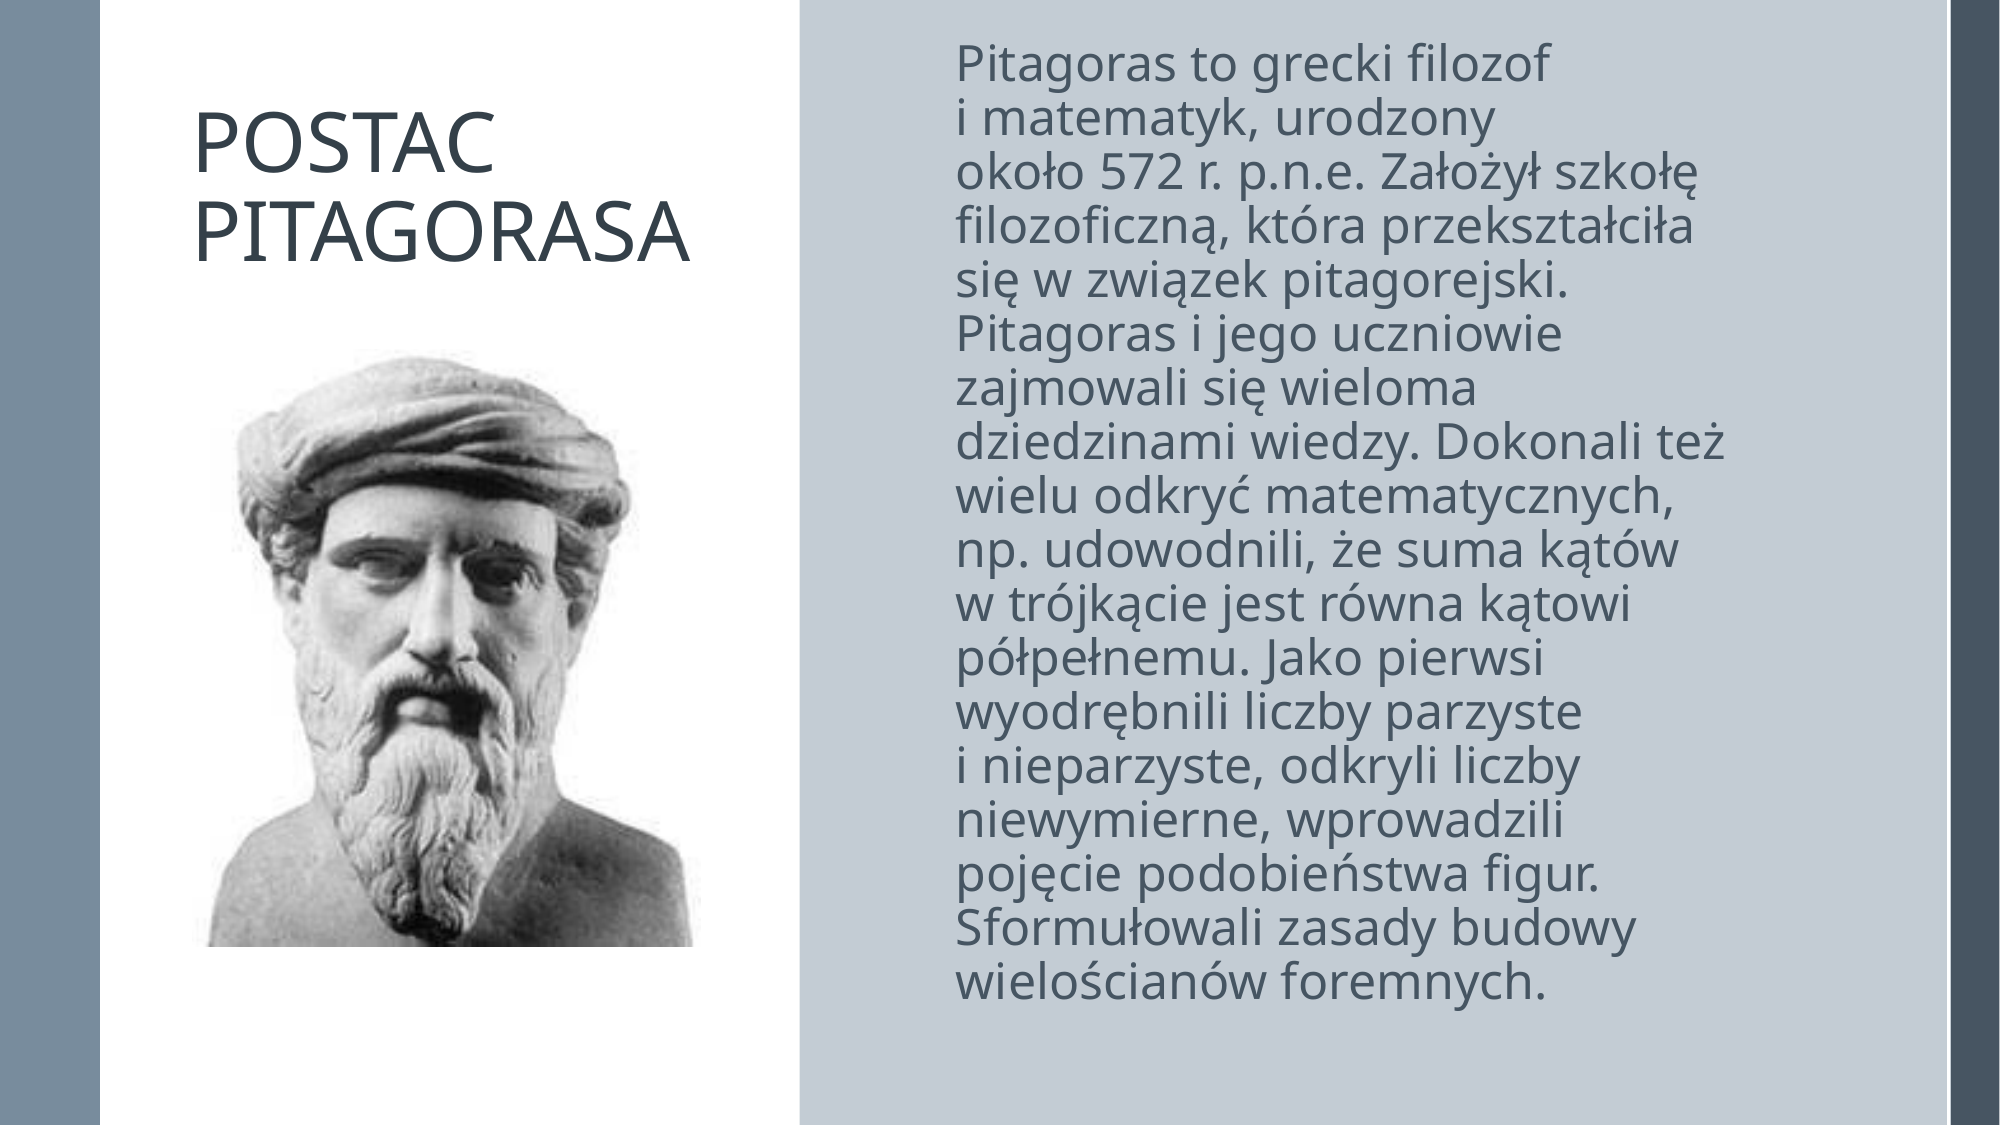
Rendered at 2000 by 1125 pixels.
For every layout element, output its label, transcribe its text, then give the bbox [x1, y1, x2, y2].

title Postac PITAGORASA [176, 62, 717, 288]
picture [192, 349, 701, 947]
list Pitagoras to grecki filozof i matematyk, urodzony około 572 r. p.n.e. Założył szkołę filozoficzną, która przekształciła się w związek pitagorejski. Pitagoras i jego uczniowie zajmowali się wieloma dziedzinami wiedzy. Dokonali też wielu odkryć matematycznych, np. udowodnili, że suma kątów w trójkącie jest równa kątowi półpełnemu. Jako pierwsi wyodrębnili liczby parzyste i nieparzyste, odkryli liczby niewymierne, wprowadzili pojęcie podobieństwa figur. Sformułowali zasady budowy wielościanów foremnych. [940, 30, 1745, 954]
